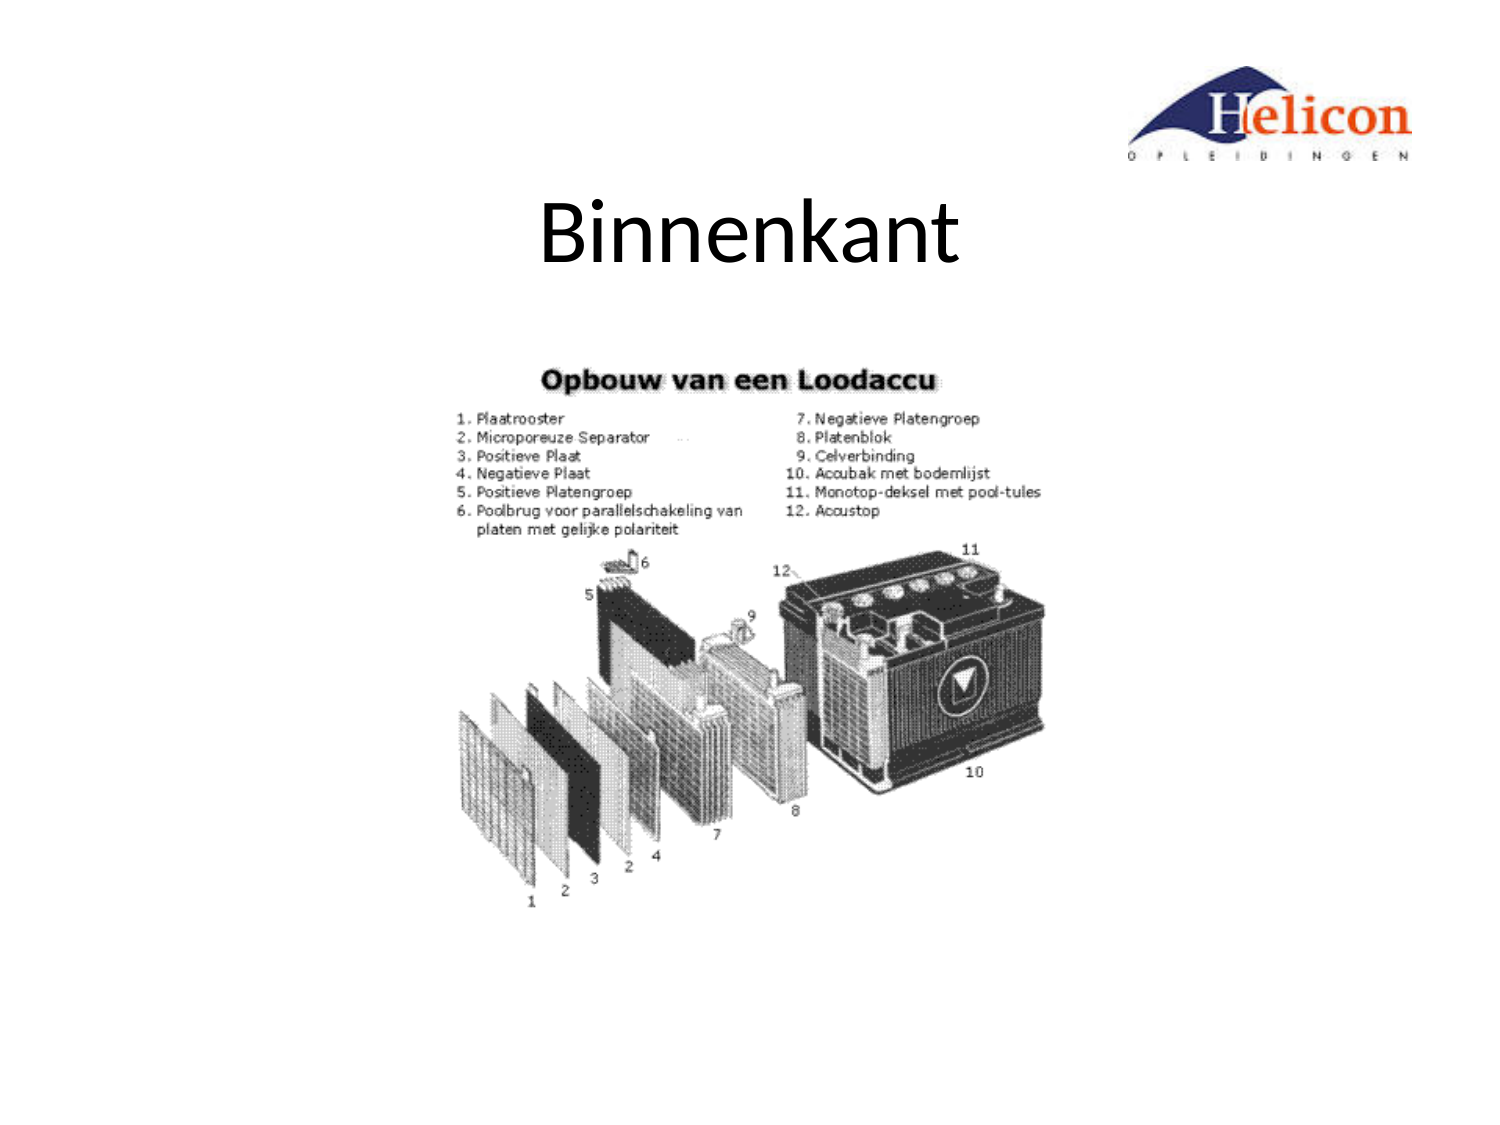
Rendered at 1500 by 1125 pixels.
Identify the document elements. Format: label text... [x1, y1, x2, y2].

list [437, 347, 1063, 920]
title Binnenkant [75, 137, 1425, 315]
picture [1127, 66, 1412, 162]
